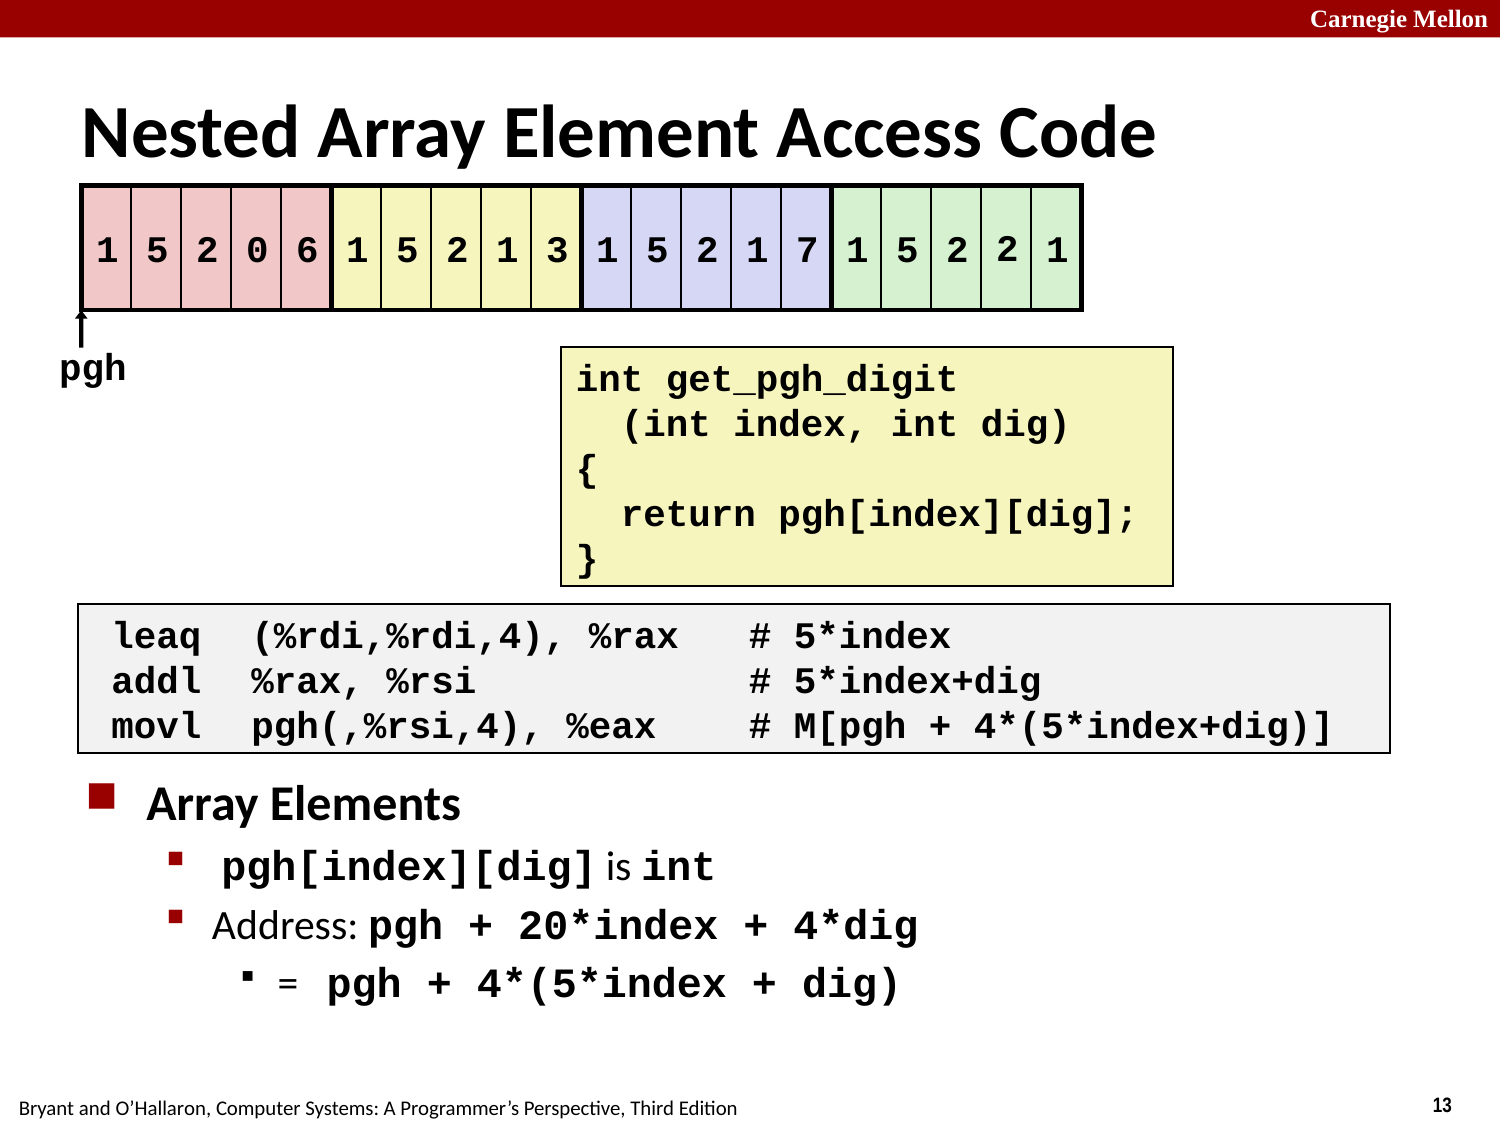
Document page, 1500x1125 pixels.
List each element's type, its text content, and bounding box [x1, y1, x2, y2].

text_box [43, 184, 1082, 396]
title Nested Array Element Access Code [66, 80, 1426, 176]
list Array Elements pgh[index][dig] is int Address: pgh + 20*index + 4*dig = pgh + 4*(5*index + dig) [74, 763, 1441, 1051]
text_box int get_pgh_digit (int index, int dig) { return pgh[index][dig]; } [560, 346, 1174, 587]
text_box leaq (%rdi,%rdi,4), %rax # 5*index addl %rax, %rsi # 5*index+dig movl pgh(,%rsi,4), %eax # M[pgh + 4*(5*index+dig)] [77, 603, 1391, 754]
